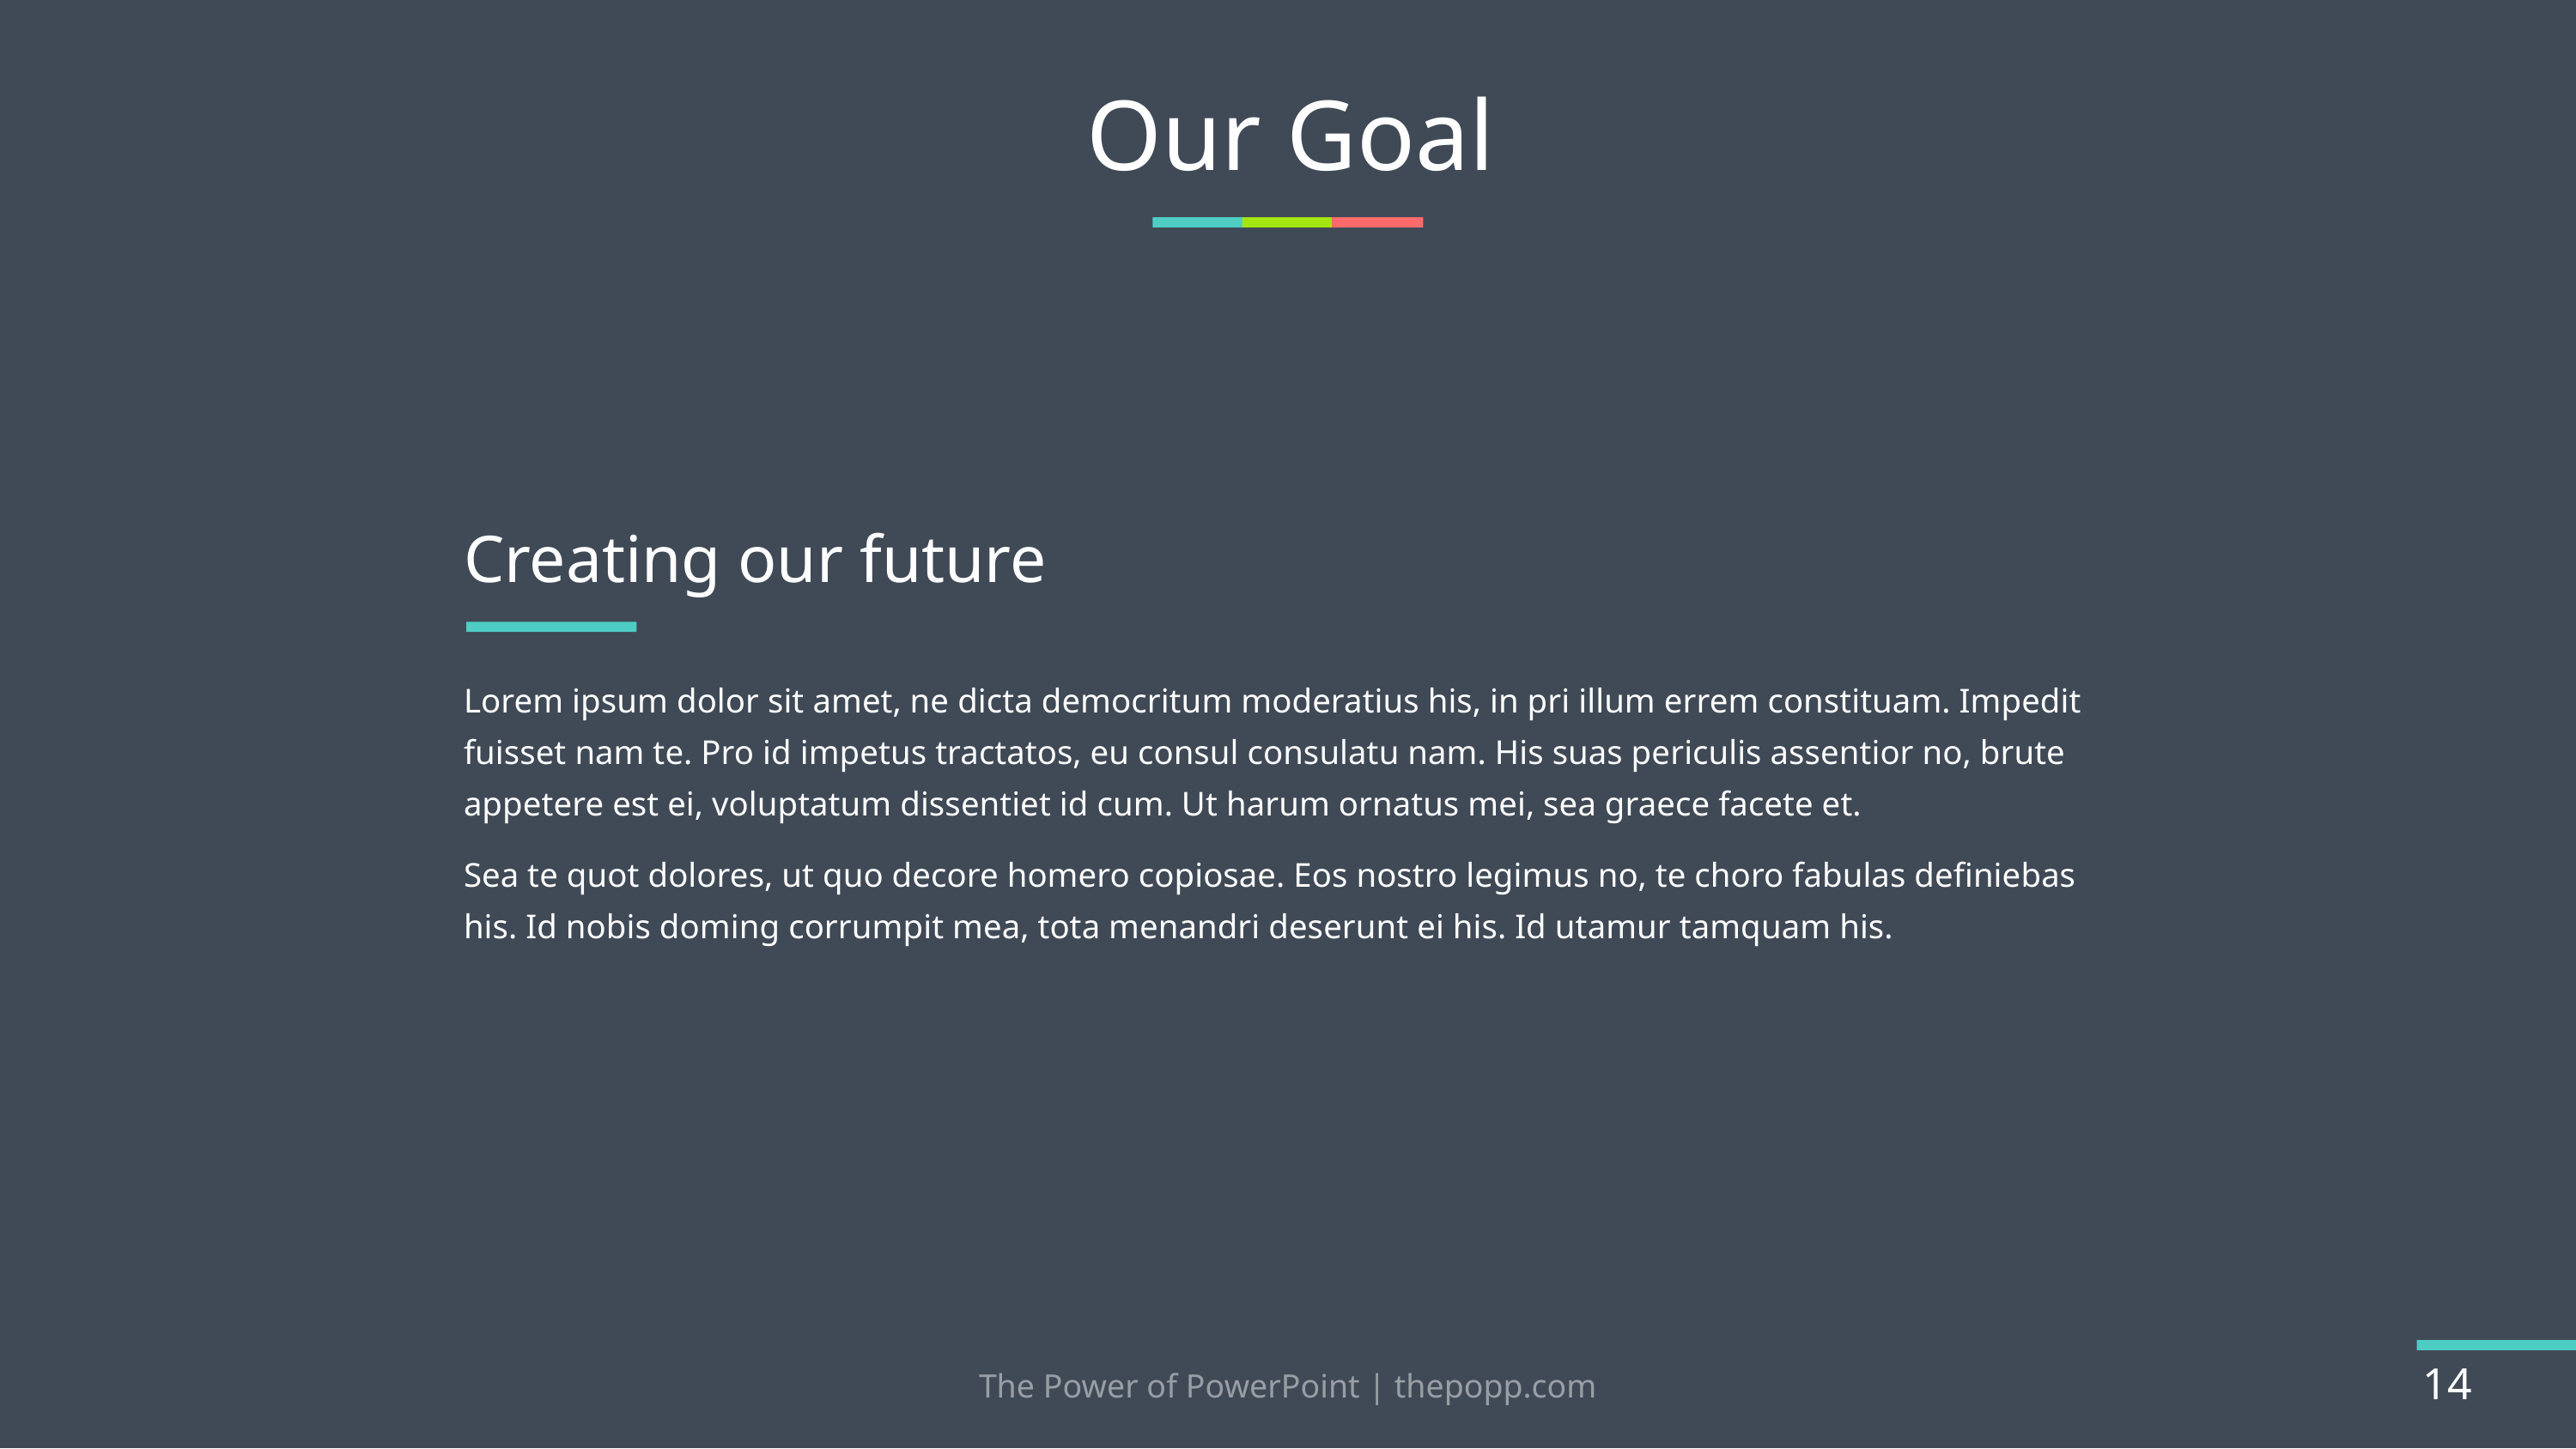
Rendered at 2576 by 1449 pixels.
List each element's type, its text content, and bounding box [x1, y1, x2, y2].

list Lorem ipsum dolor sit amet, ne dicta democritum moderatius his, in pri illum errem constituam. Impedit fuisset nam te. Pro id impetus tractatos, eu consul consulatu nam. His suas periculis assentior no, brute appetere est ei, voluptatum dissentiet id cum. Ut harum ornatus mei, sea graece facete et. Sea te quot dolores, ut quo decore homero copiosae. Eos nostro legimus no, te choro fabulas definiebas his. Id nobis doming corrumpit mea, tota menandri deserunt ei his. Id utamur tamquam his. [451, 661, 2125, 995]
footer The Power of PowerPoint | thepopp.com [853, 1349, 1723, 1427]
list Creating our future [451, 504, 2125, 609]
title Our Goal [69, 49, 2512, 230]
slide_number 14 [2409, 1351, 2576, 1421]
